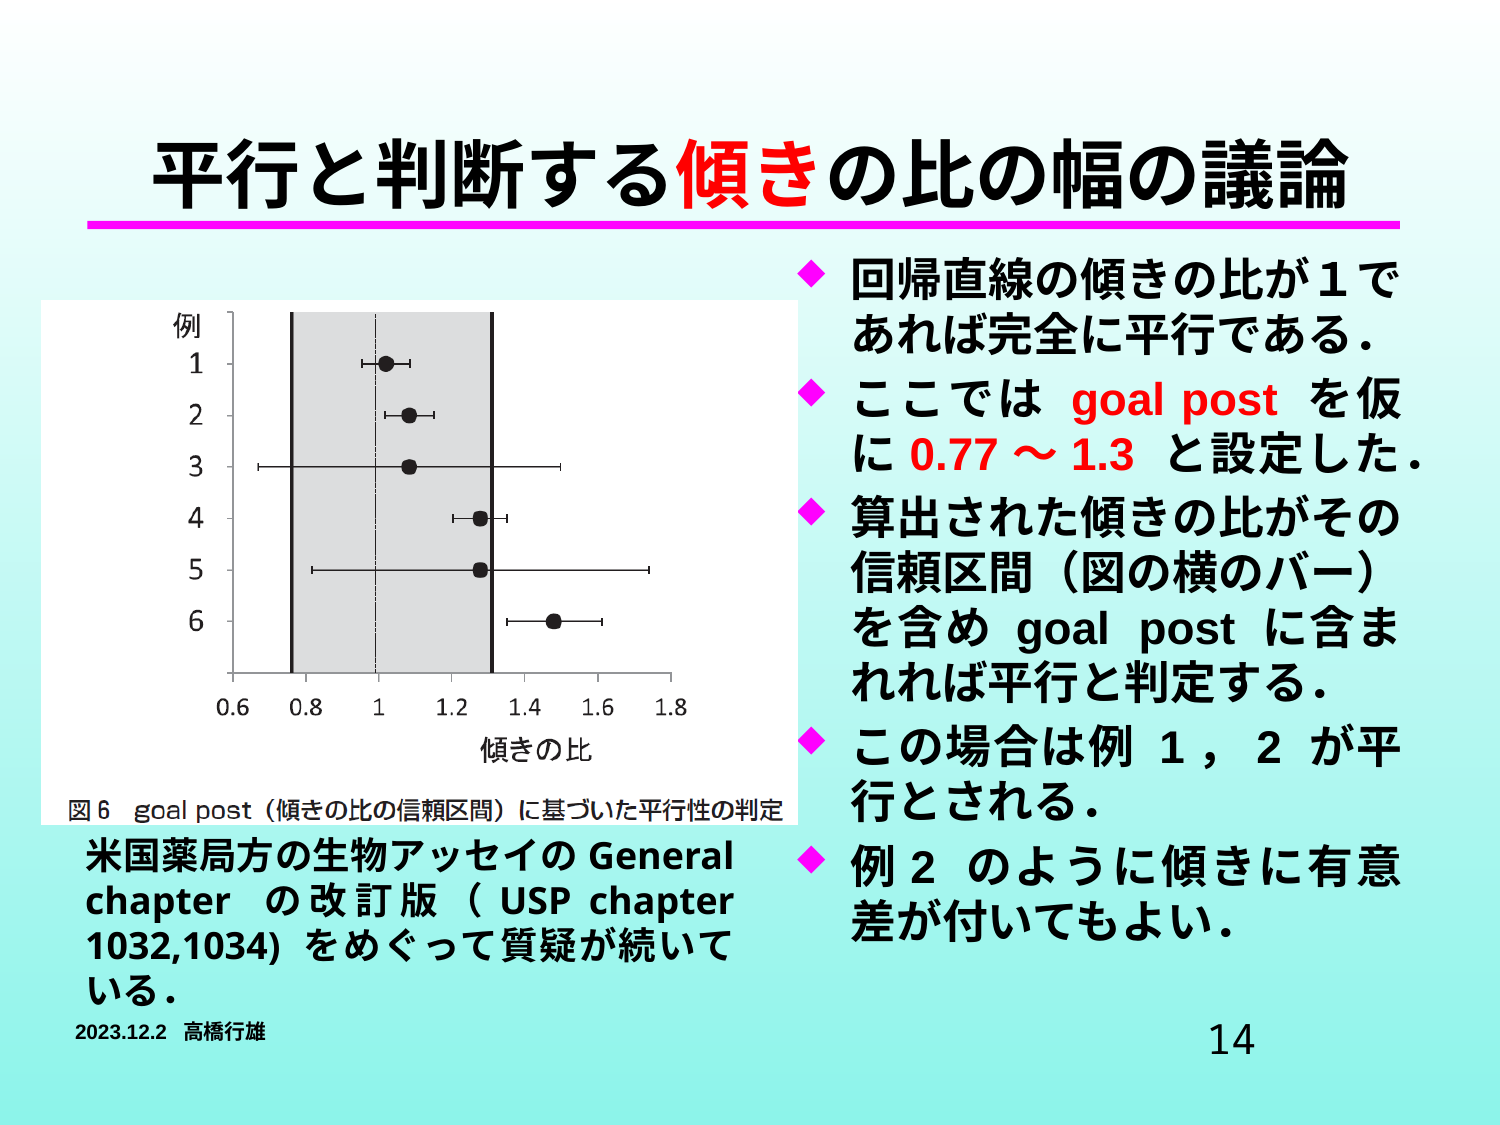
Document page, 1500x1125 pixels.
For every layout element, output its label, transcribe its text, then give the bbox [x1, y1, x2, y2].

text_box 米国薬局方の生物アッセイのGeneral chapter の改訂版（USP chapter 1032,1034) をめぐって質疑が続いている． [70, 825, 750, 1019]
list 回帰直線の傾きの比が１であれば完全に平行である． ここでは goal post を仮に0.77～1.3 と設定した． 算出された傾きの比がその信頼区間（図の横のバー）を含め goal post に含まれれば平行と判定する． この場合は例 1，2 が平行とされる． 例2 のように傾きに有意差が付いてもよい． [779, 243, 1418, 1039]
title 平行と判断する傾きの比の幅の議論 [112, 43, 1388, 225]
picture [41, 300, 798, 825]
